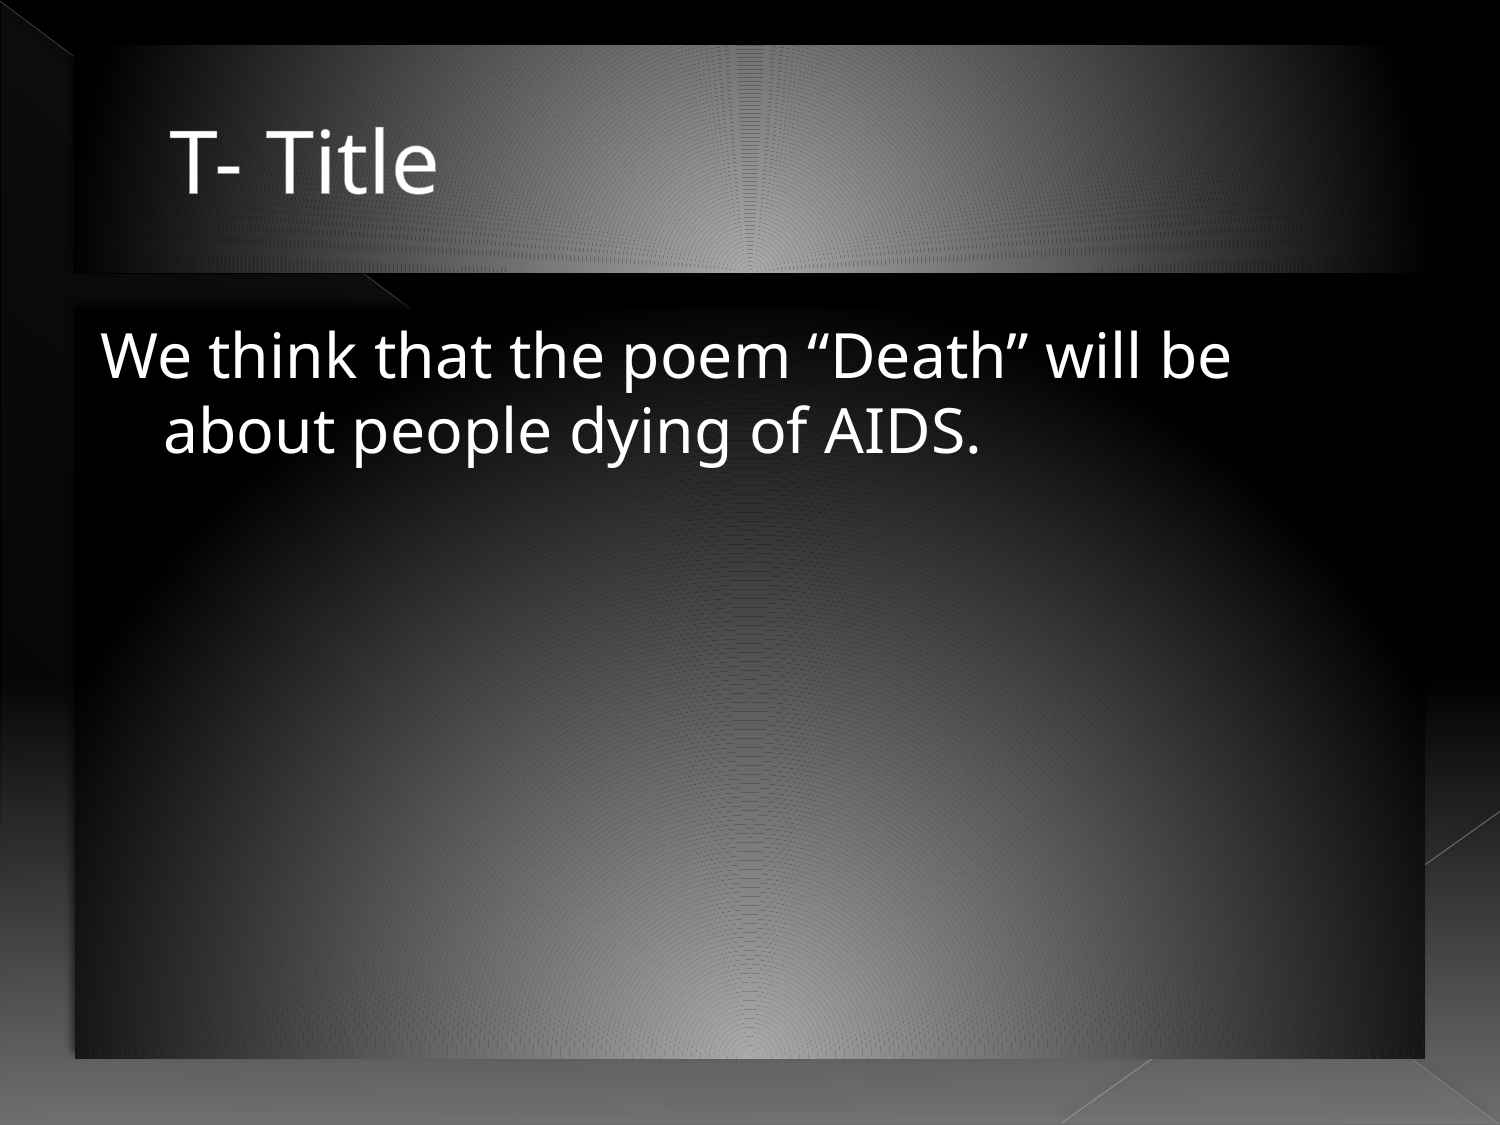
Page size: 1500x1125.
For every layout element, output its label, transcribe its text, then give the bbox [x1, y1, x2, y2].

title T- Title [74, 43, 1426, 274]
list We think that the poem “Death” will be about people dying of AIDS. [75, 308, 1425, 1059]
